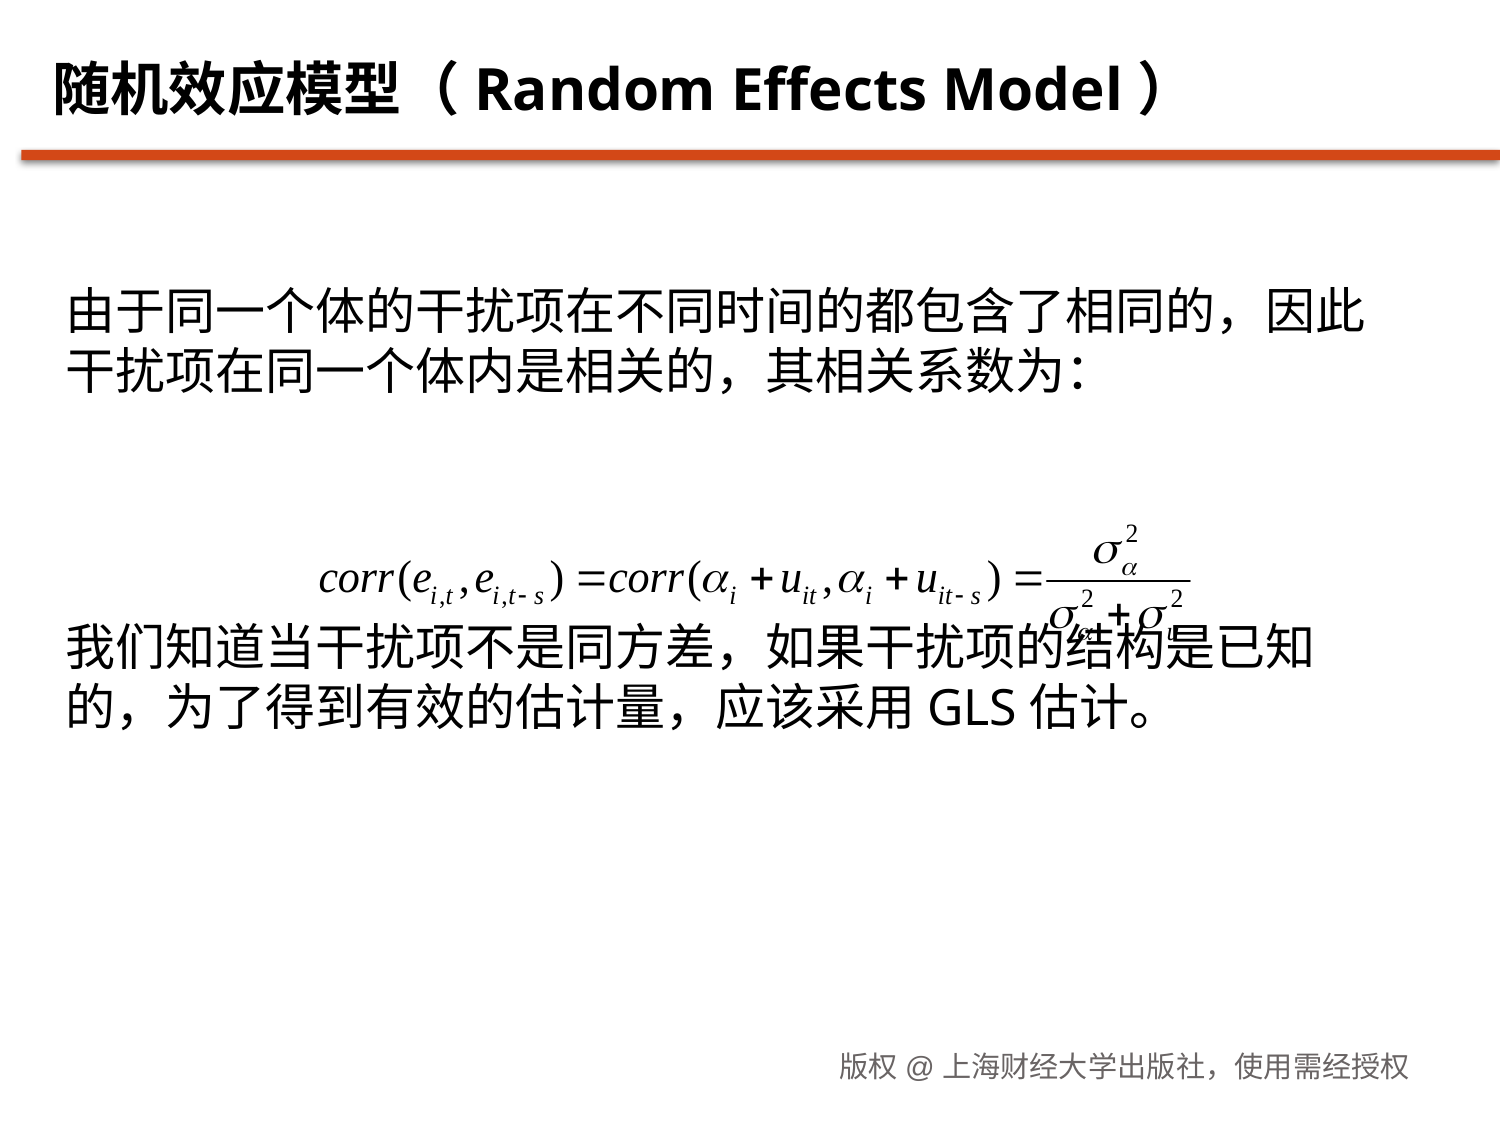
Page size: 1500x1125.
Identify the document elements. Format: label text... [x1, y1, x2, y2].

title 随机效应模型（Random Effects Model） [37, 50, 1450, 138]
footer 版权@上海财经大学出版社，使用需经授权 [825, 1028, 1475, 1104]
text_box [312, 512, 1201, 651]
